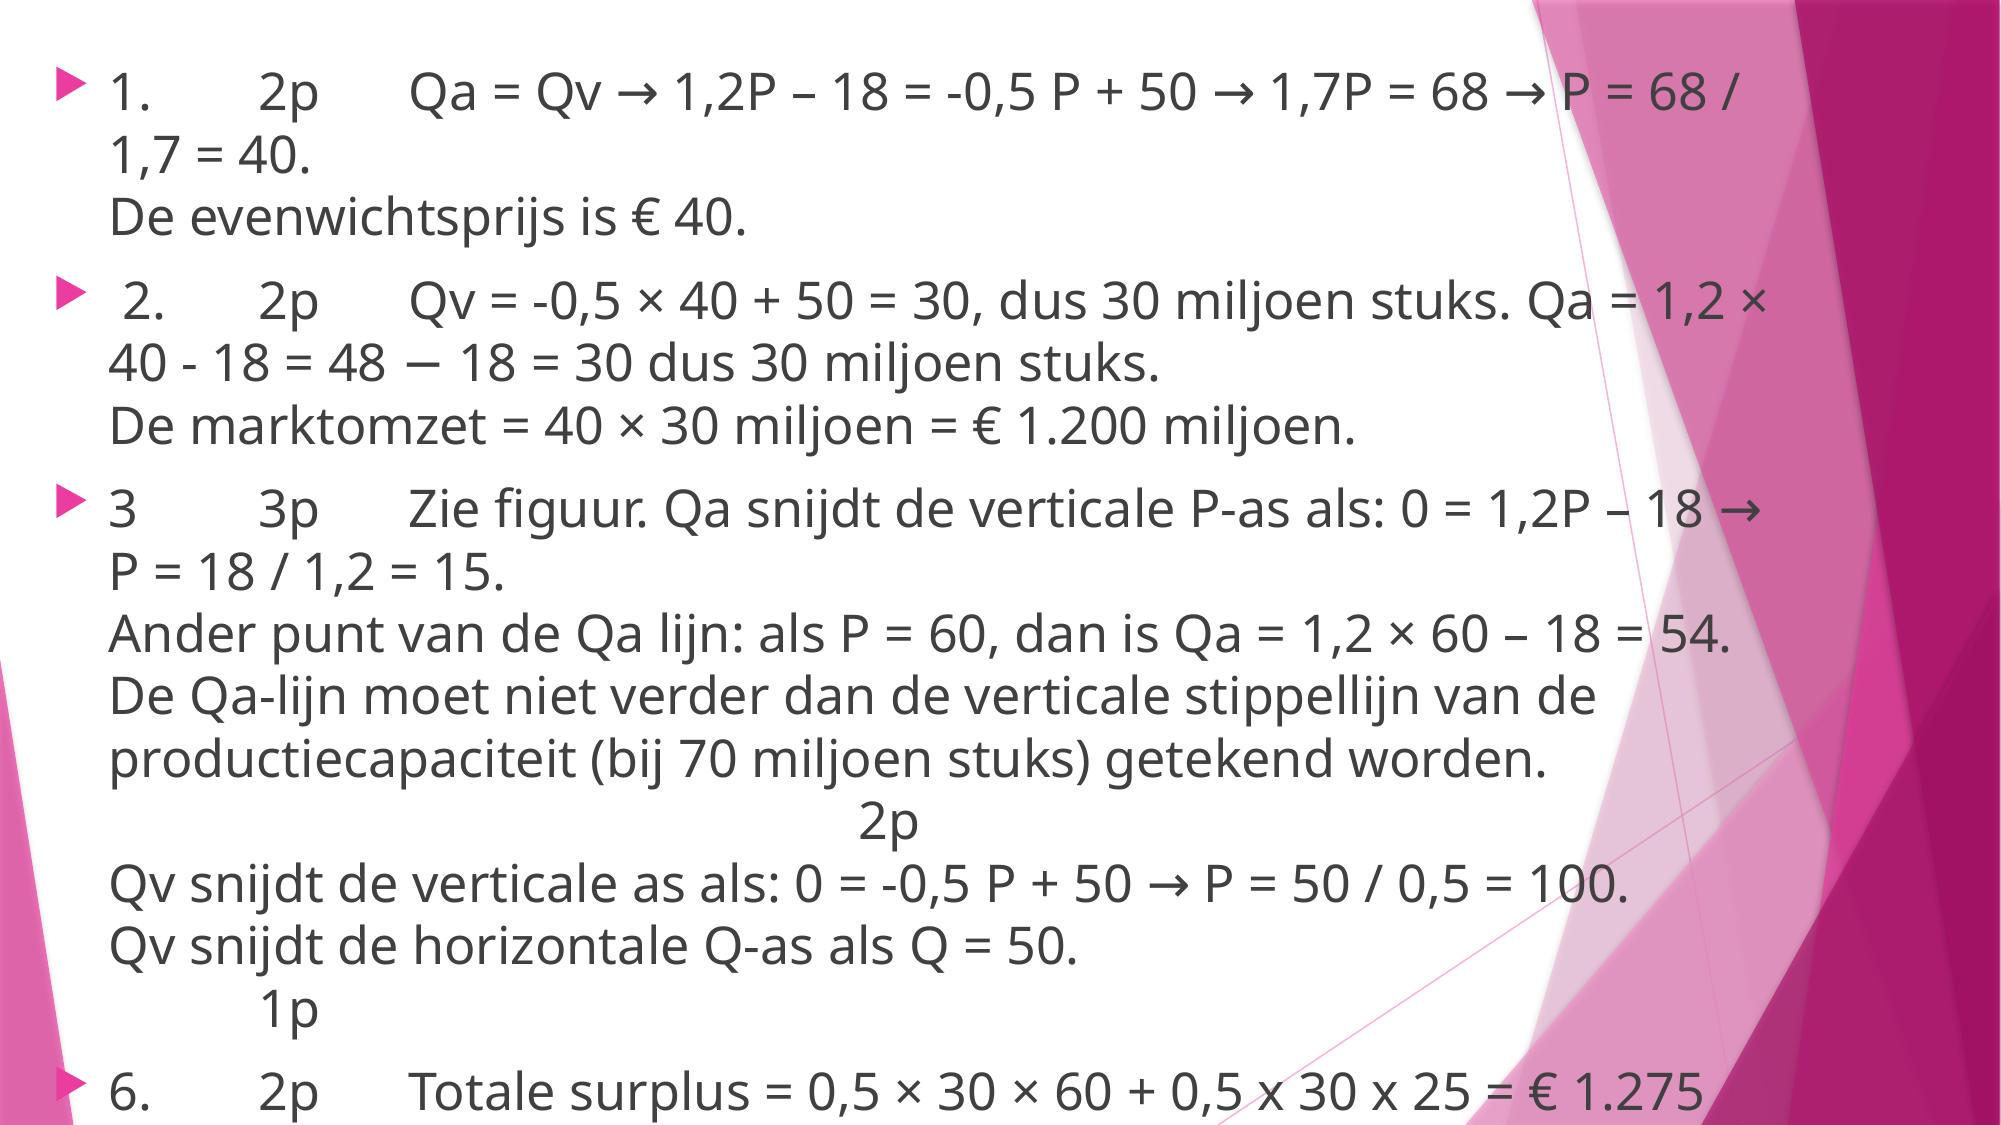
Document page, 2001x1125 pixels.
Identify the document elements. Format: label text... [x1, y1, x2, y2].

list 1. 2p Qa = Qv → 1,2P – 18 = -0,5 P + 50 → 1,7P = 68 → P = 68 / 1,7 = 40. De evenwichtsprijs is € 40. 2. 2p Qv = -0,5 × 40 + 50 = 30, dus 30 miljoen stuks. Qa = 1,2 × 40 - 18 = 48 − 18 = 30 dus 30 miljoen stuks. De marktomzet = 40 × 30 miljoen = € 1.200 miljoen. 3 3p Zie figuur. Qa snijdt de verticale P-as als: 0 = 1,2P – 18 → P = 18 / 1,2 = 15. Ander punt van de Qa lijn: als P = 60, dan is Qa = 1,2 × 60 – 18 = 54. De Qa-lijn moet niet verder dan de verticale stippellijn van de productiecapaciteit (bij 70 miljoen stuks) getekend worden. 2p Qv snijdt de verticale as als: 0 = -0,5 P + 50 → P = 50 / 0,5 = 100. Qv snijdt de horizontale Q-as als Q = 50. 1p 6. 2p Totale surplus = 0,5 × 30 × 60 + 0,5 x 30 x 25 = € 1.275 (miljoen). [37, 51, 1810, 992]
